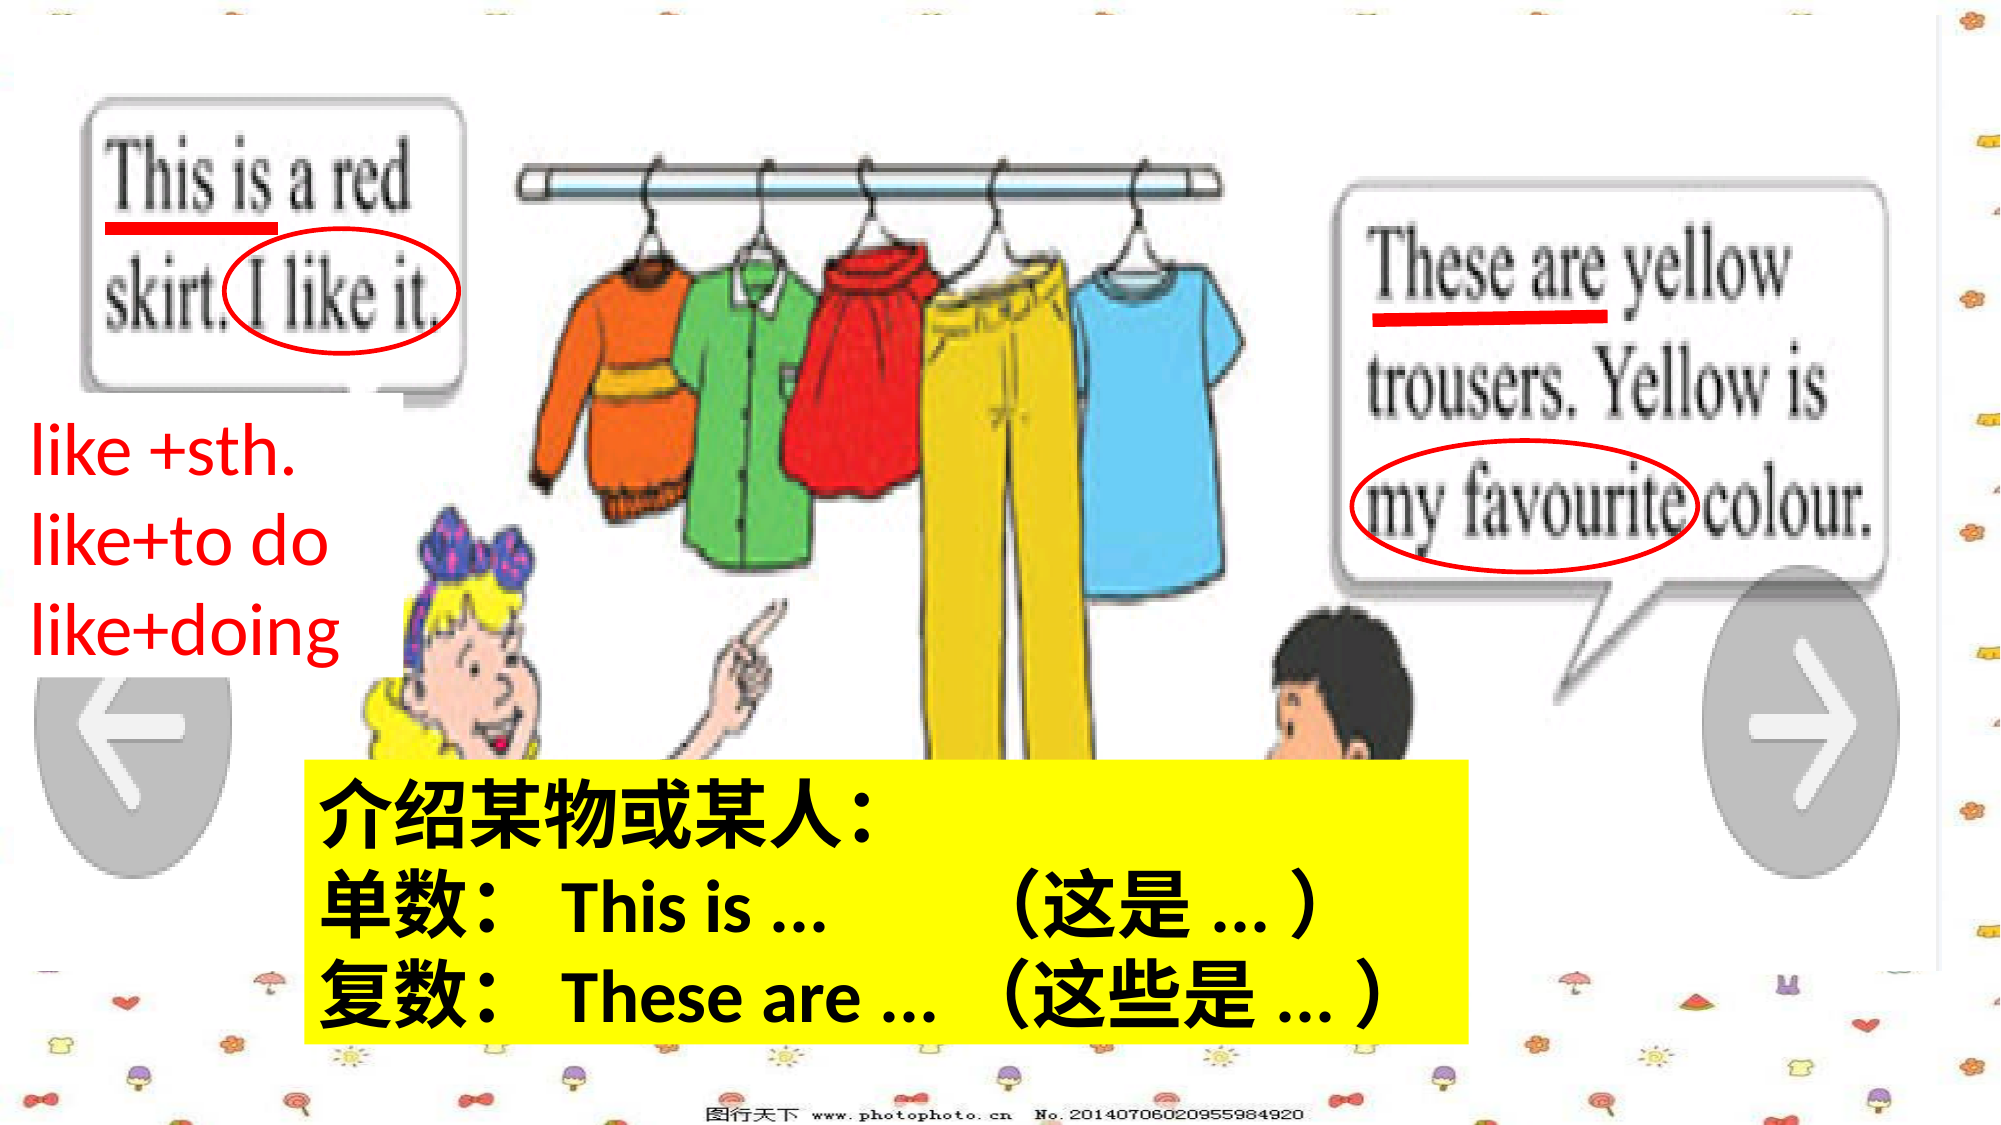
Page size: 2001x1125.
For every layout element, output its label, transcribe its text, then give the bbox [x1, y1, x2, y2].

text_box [1372, 316, 1608, 321]
picture [0, 0, 2001, 1125]
text_box 介绍某物或某人： 单数：This is ... （这是...） 复数：These are ...（这些是...） [304, 971, 1469, 1045]
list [14, 15, 1942, 971]
